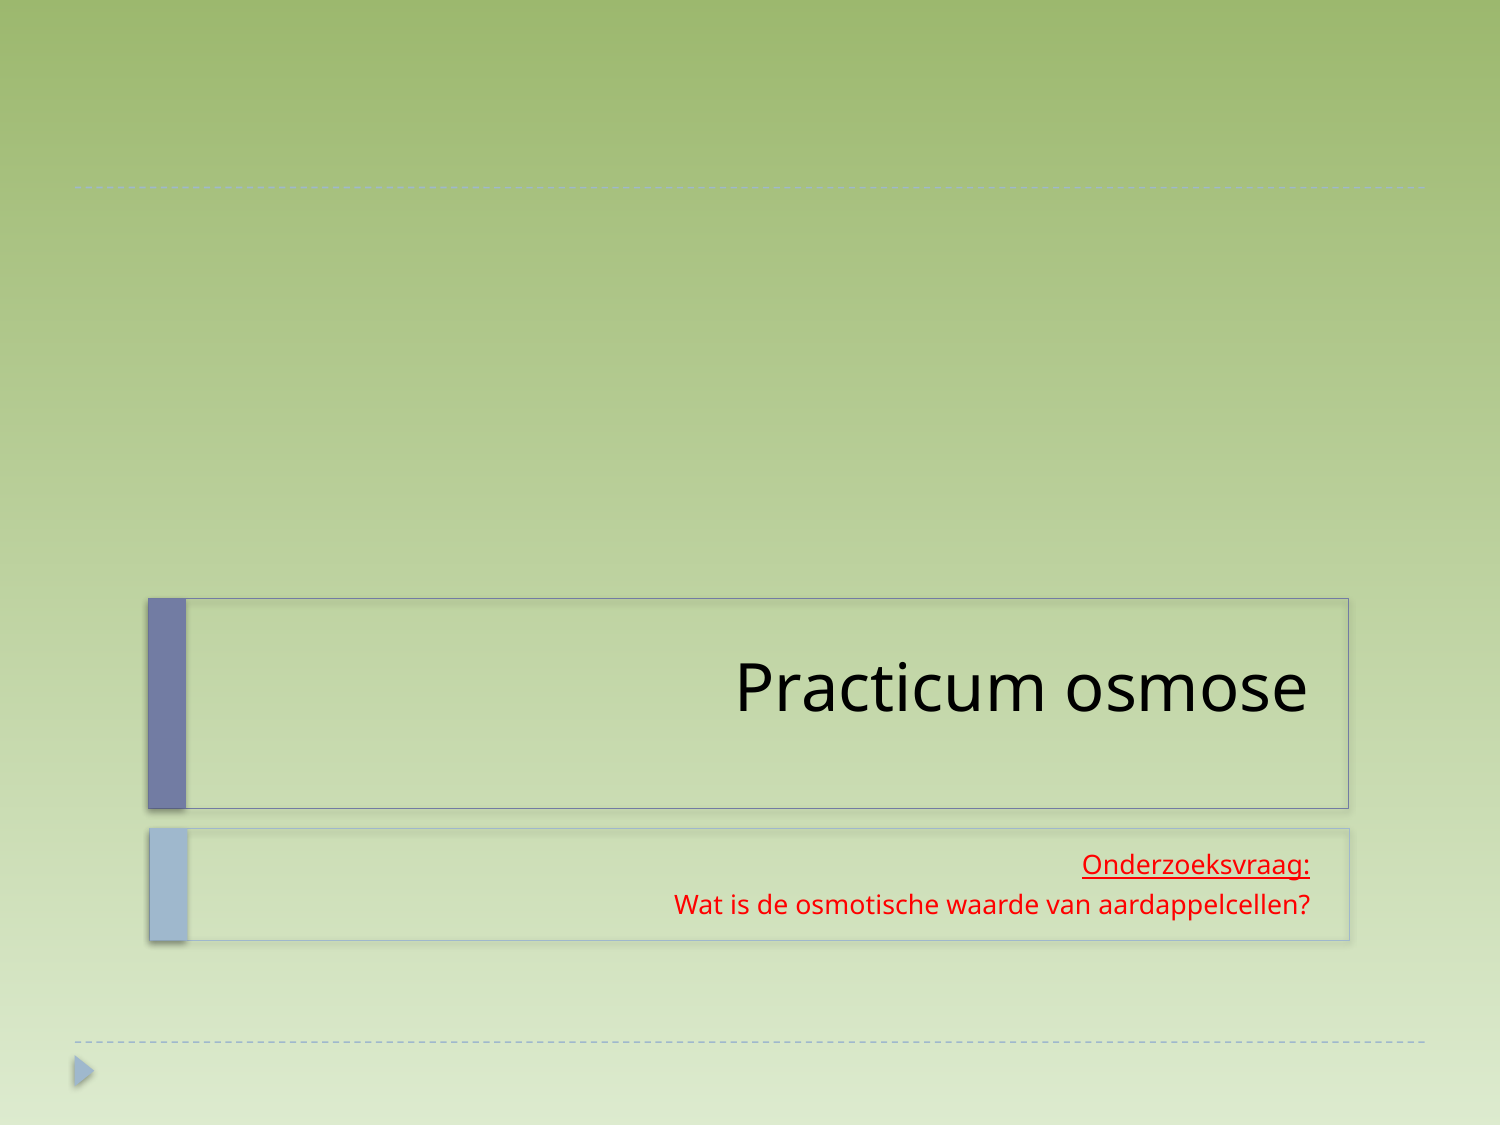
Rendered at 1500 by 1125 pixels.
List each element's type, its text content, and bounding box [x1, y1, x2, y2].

subtitle Onderzoeksvraag: Wat is de osmotische waarde van aardappelcellen? [200, 840, 1325, 929]
title Practicum osmose [200, 637, 1325, 800]
